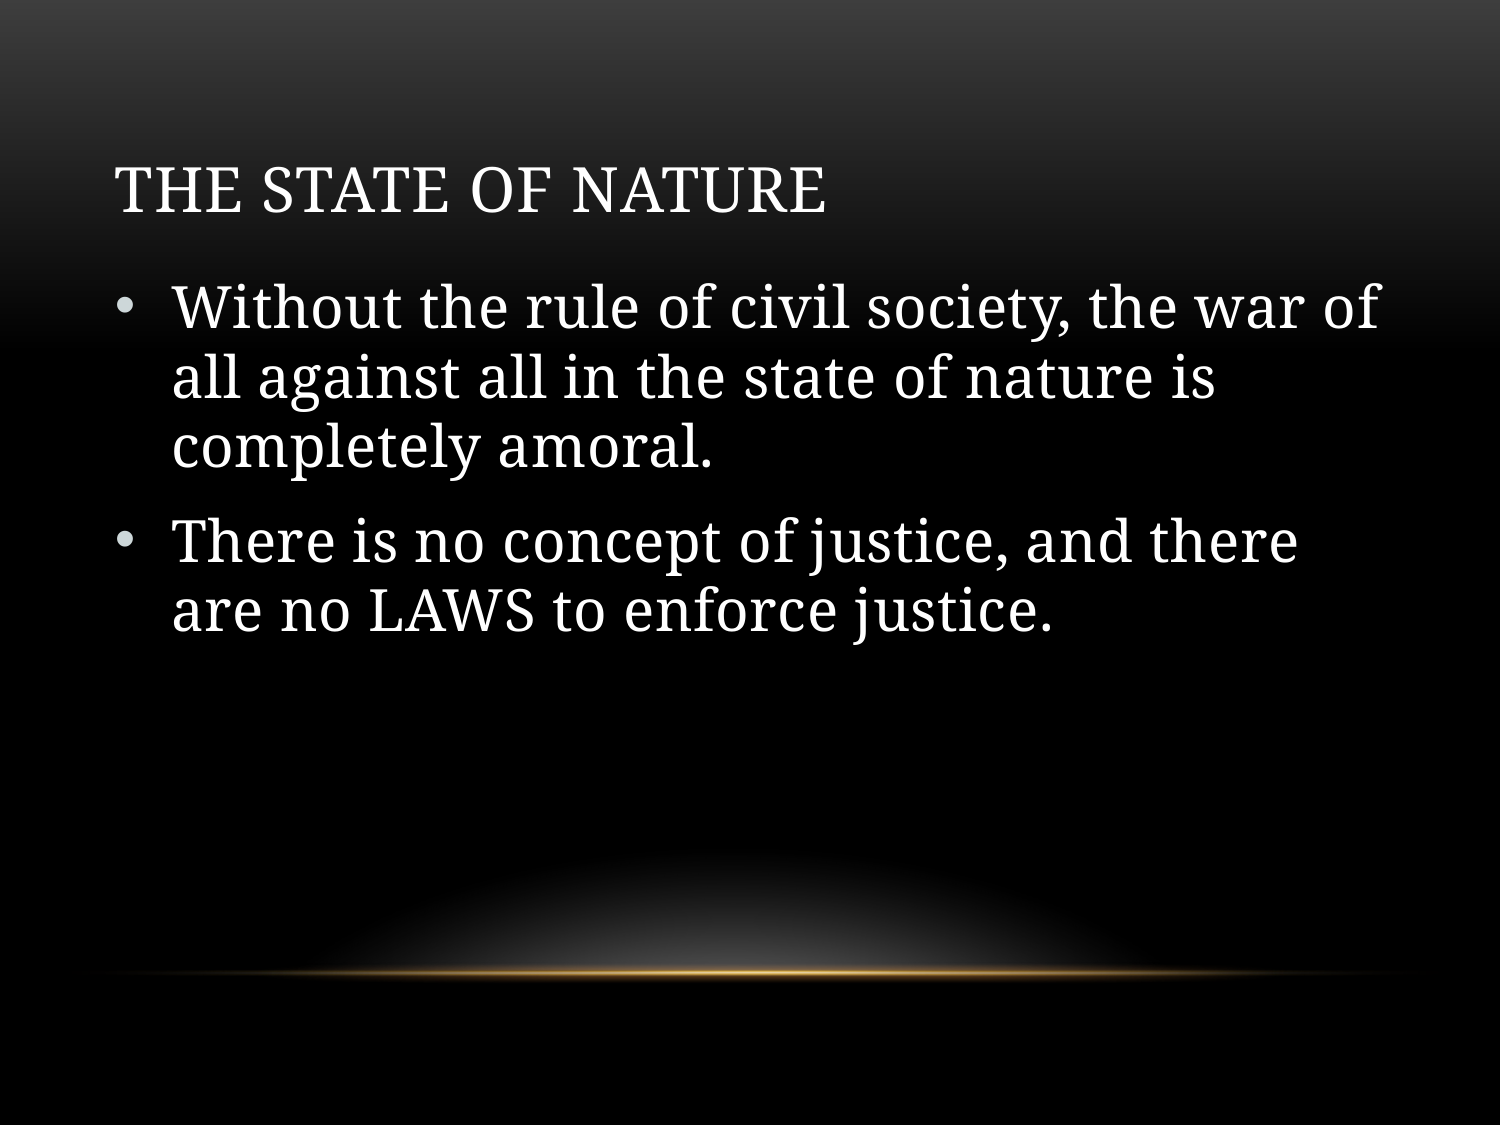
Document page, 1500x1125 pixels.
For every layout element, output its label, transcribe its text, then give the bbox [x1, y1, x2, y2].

title The state of nature [99, 45, 1400, 233]
picture [0, 0, 1500, 1125]
list Without the rule of civil society, the war of all against all in the state of nature is completely amoral. There is no concept of justice, and there are no LAWS to enforce justice. [99, 262, 1400, 938]
